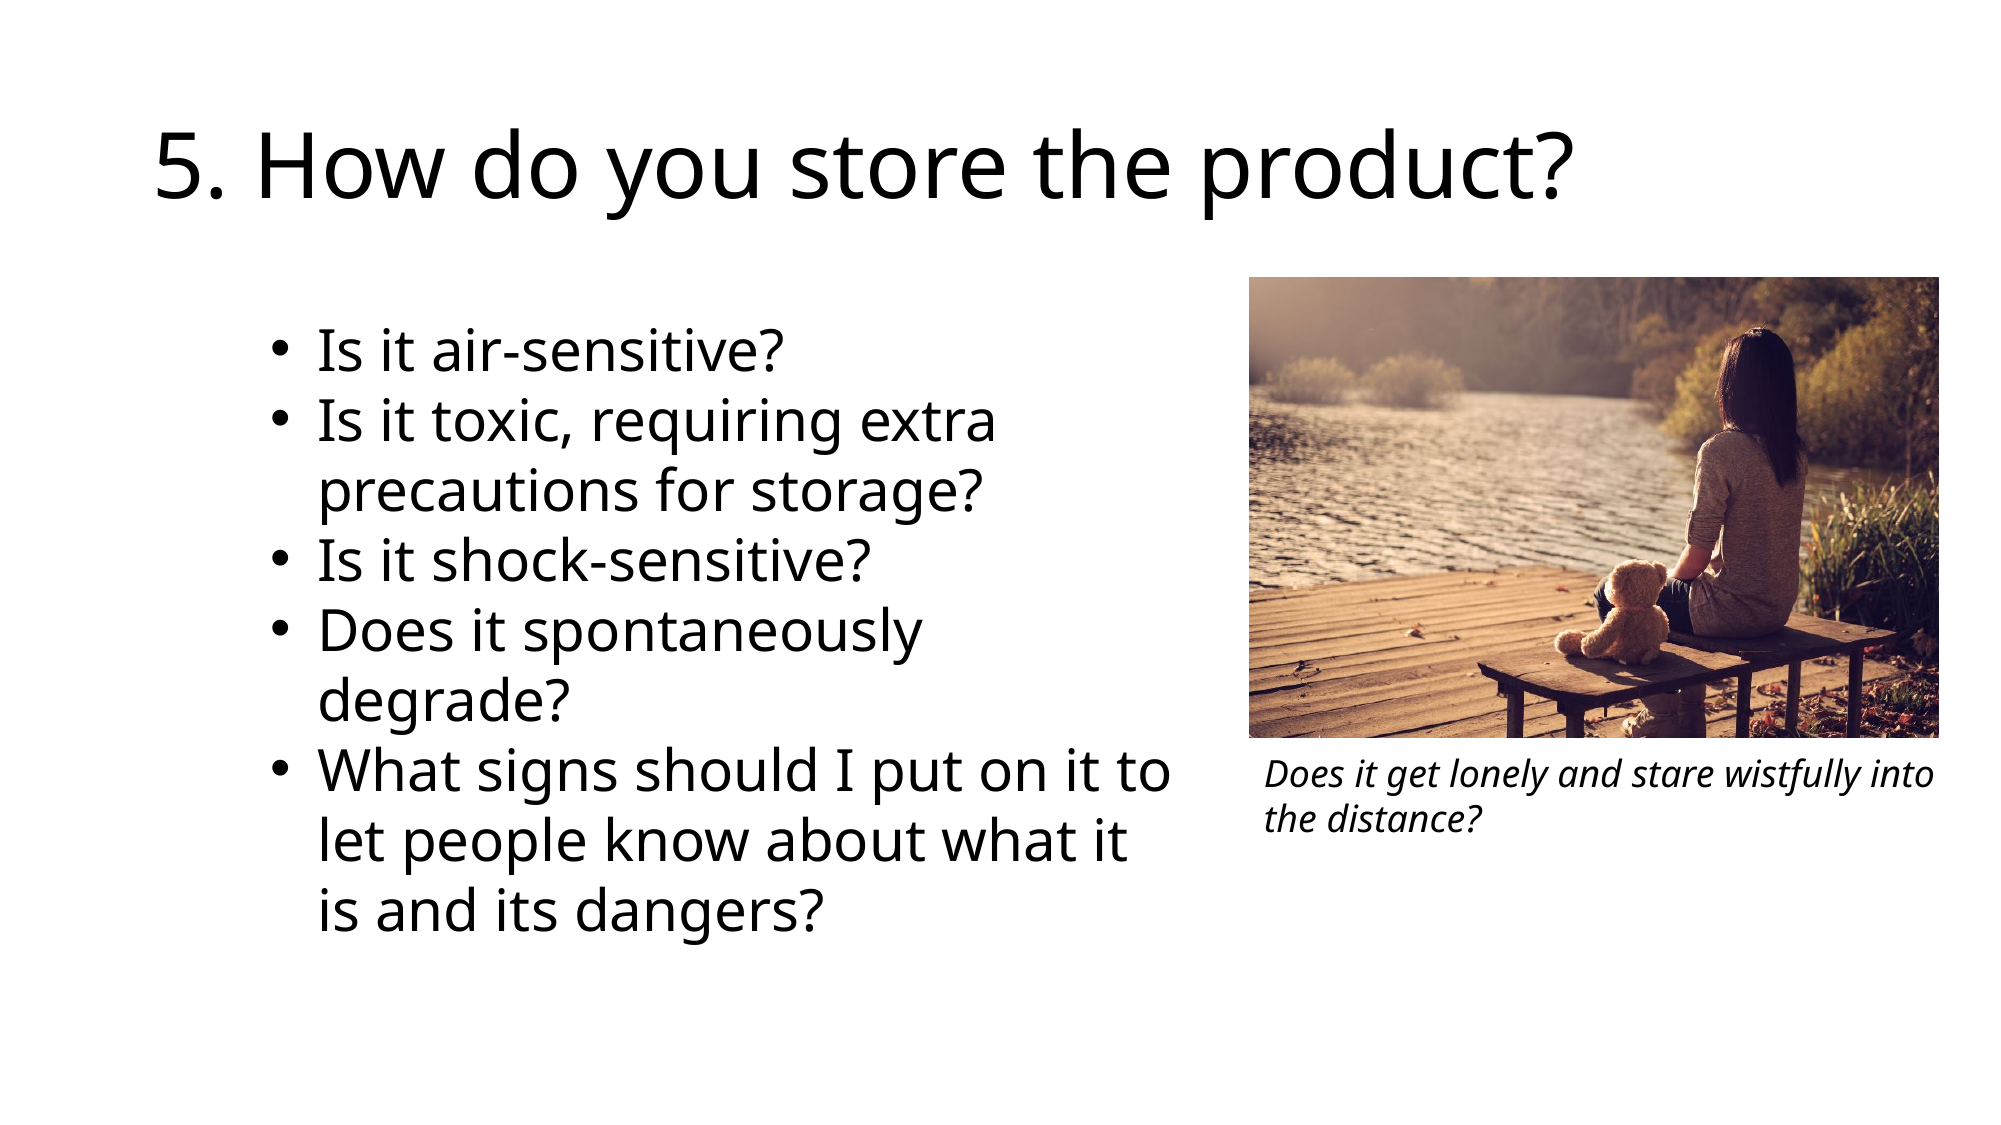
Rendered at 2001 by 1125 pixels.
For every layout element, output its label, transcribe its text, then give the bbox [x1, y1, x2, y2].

title 5. How do you store the product? [137, 59, 1863, 278]
picture [1248, 276, 1940, 738]
text_box Does it get lonely and stare wistfully into the distance? [1249, 743, 1955, 848]
text_box Is it air-sensitive? Is it toxic, requiring extra precautions for storage? Is it shock-sensitive? Does it spontaneously degrade? What signs should I put on it to let people know about what it is and its dangers? [255, 305, 1200, 951]
